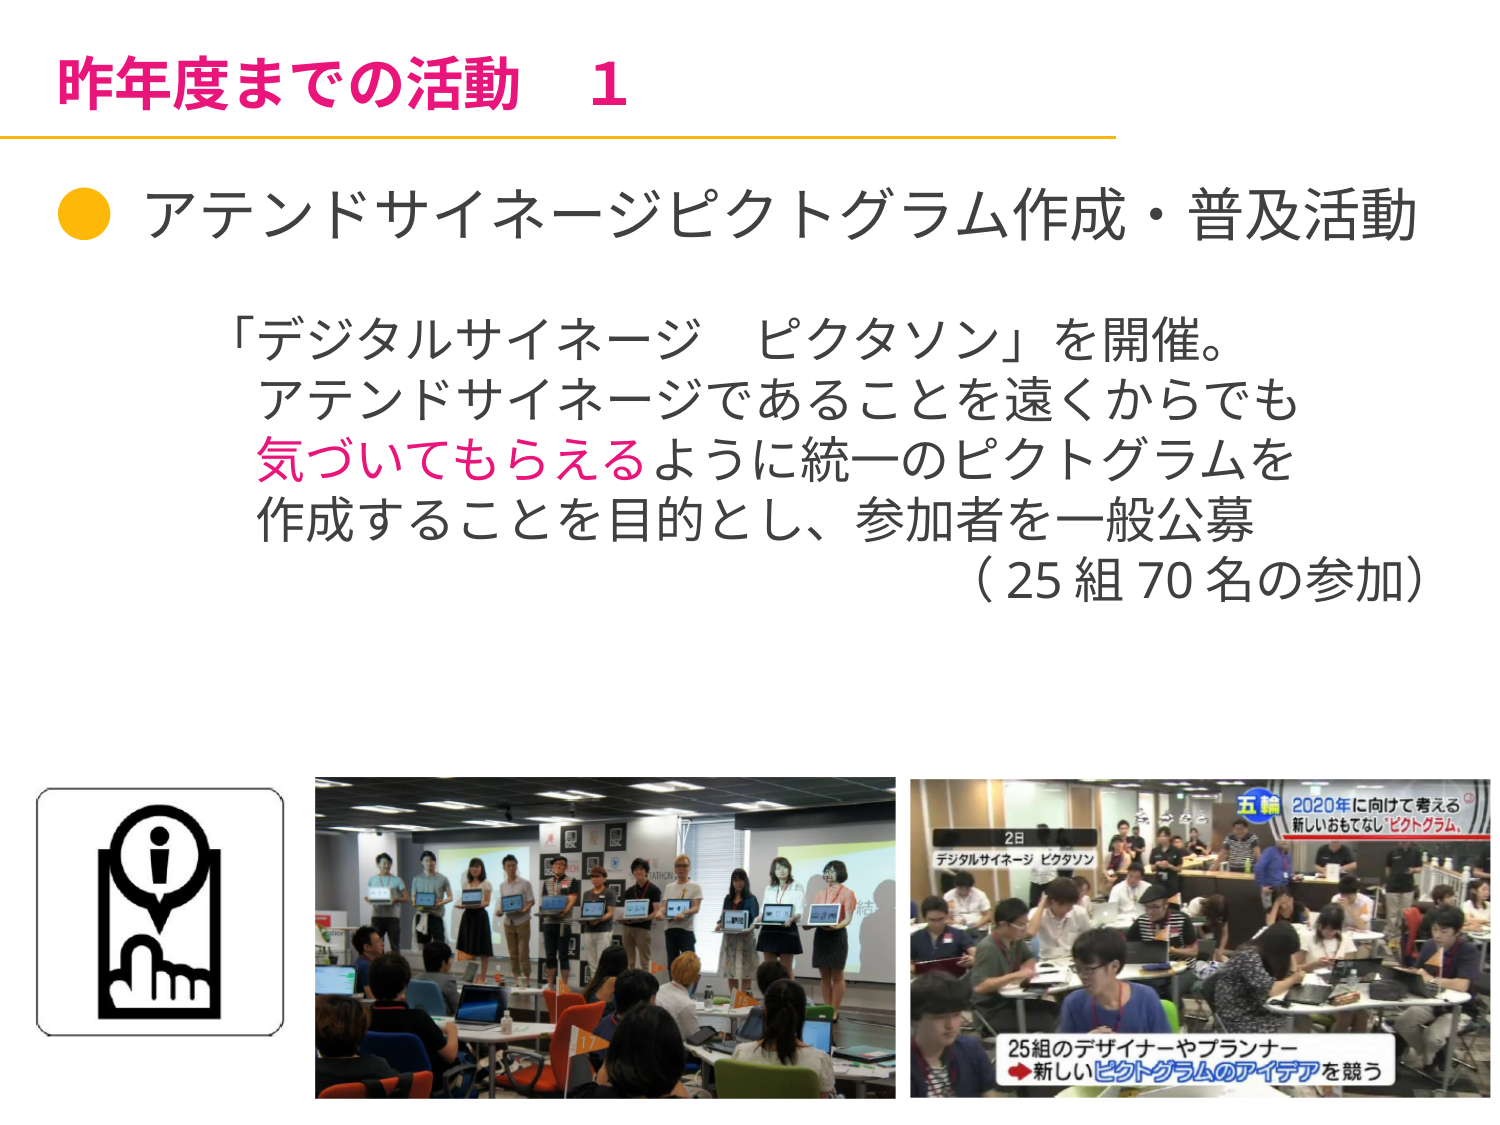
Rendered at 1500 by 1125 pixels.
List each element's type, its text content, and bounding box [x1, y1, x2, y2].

text_box ● アテンドサイネージピクトグラム作成・普及活動 「デジタルサイネージ ピクタソン」を開催。 アテンドサイネージであることを遠くからでも 気づいてもらえるように統一のピクトグラムを 作成することを目的とし、参加者を一般公募 （25組70名の参加） [40, 171, 1471, 773]
picture [20, 775, 1500, 1103]
text_box 昨年度までの活動 １ [41, 39, 1471, 125]
